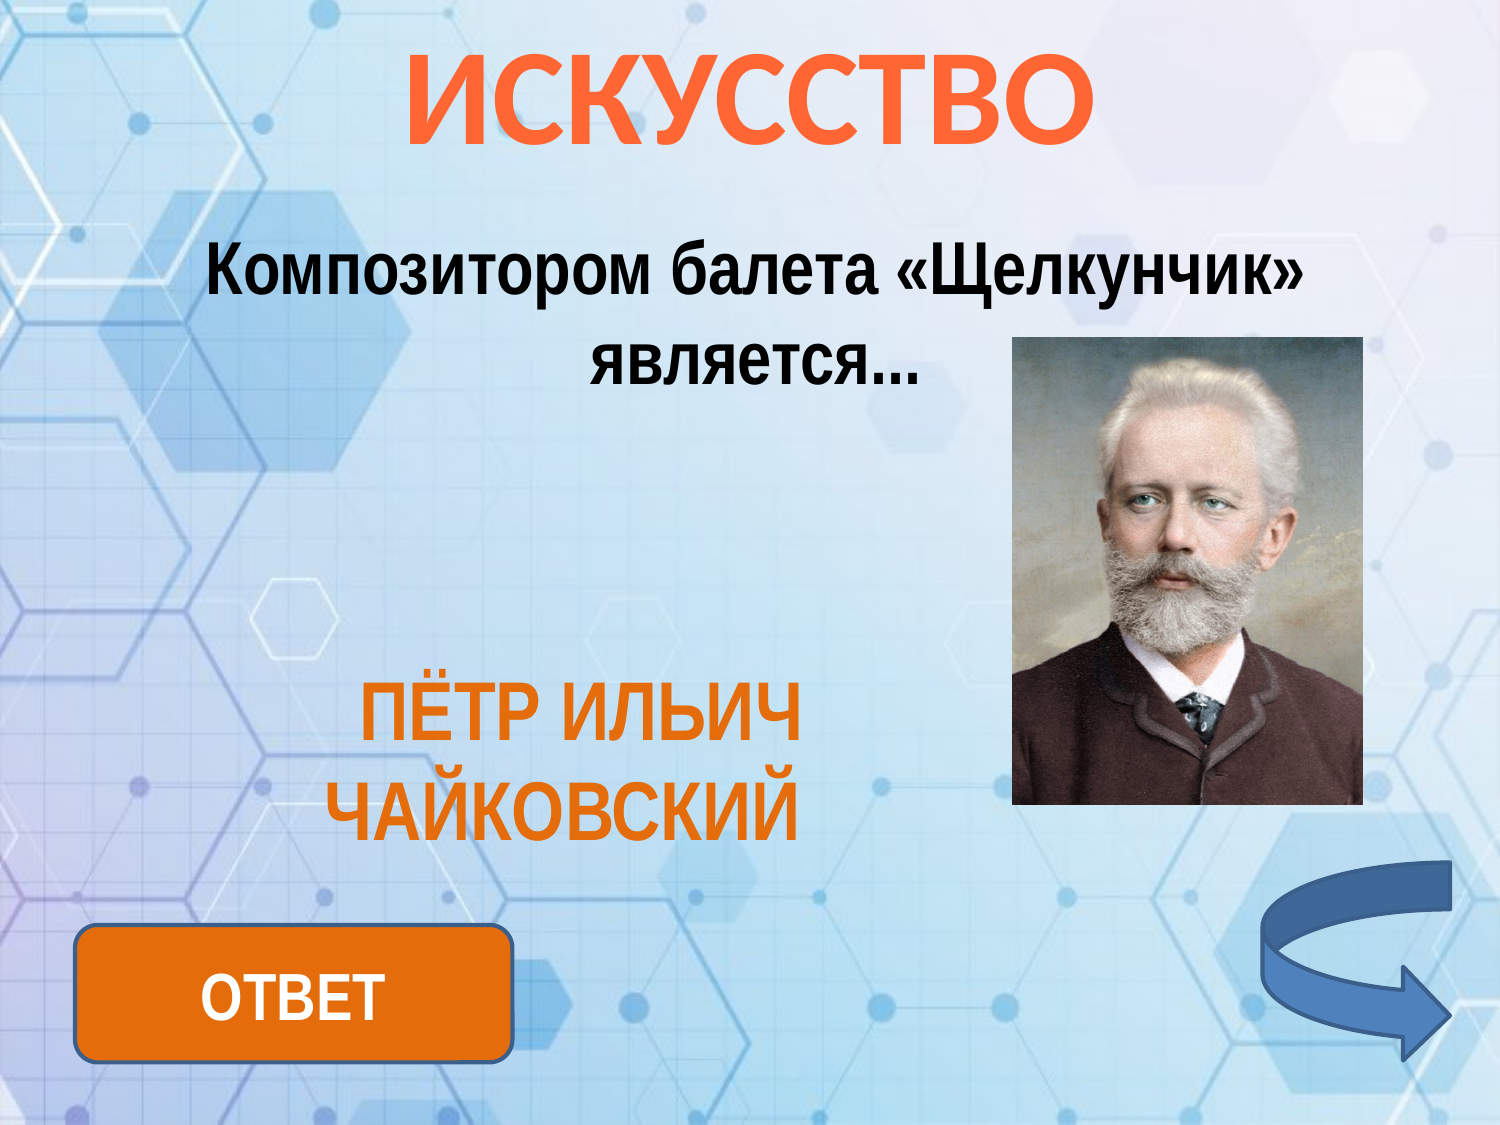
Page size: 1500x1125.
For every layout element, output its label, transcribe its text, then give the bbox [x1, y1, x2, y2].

text_box ОТВЕТ [72, 922, 515, 1065]
text_box ПЁТР ИЛЬИЧ ЧАЙКОВСКИЙ [112, 649, 1050, 865]
text_box ИСКУССТВО [0, 0, 1500, 180]
text_box Композитором балета «Щелкунчик» является... [162, 212, 1350, 568]
text_box [1260, 860, 1453, 1063]
picture [0, 180, 1500, 1125]
